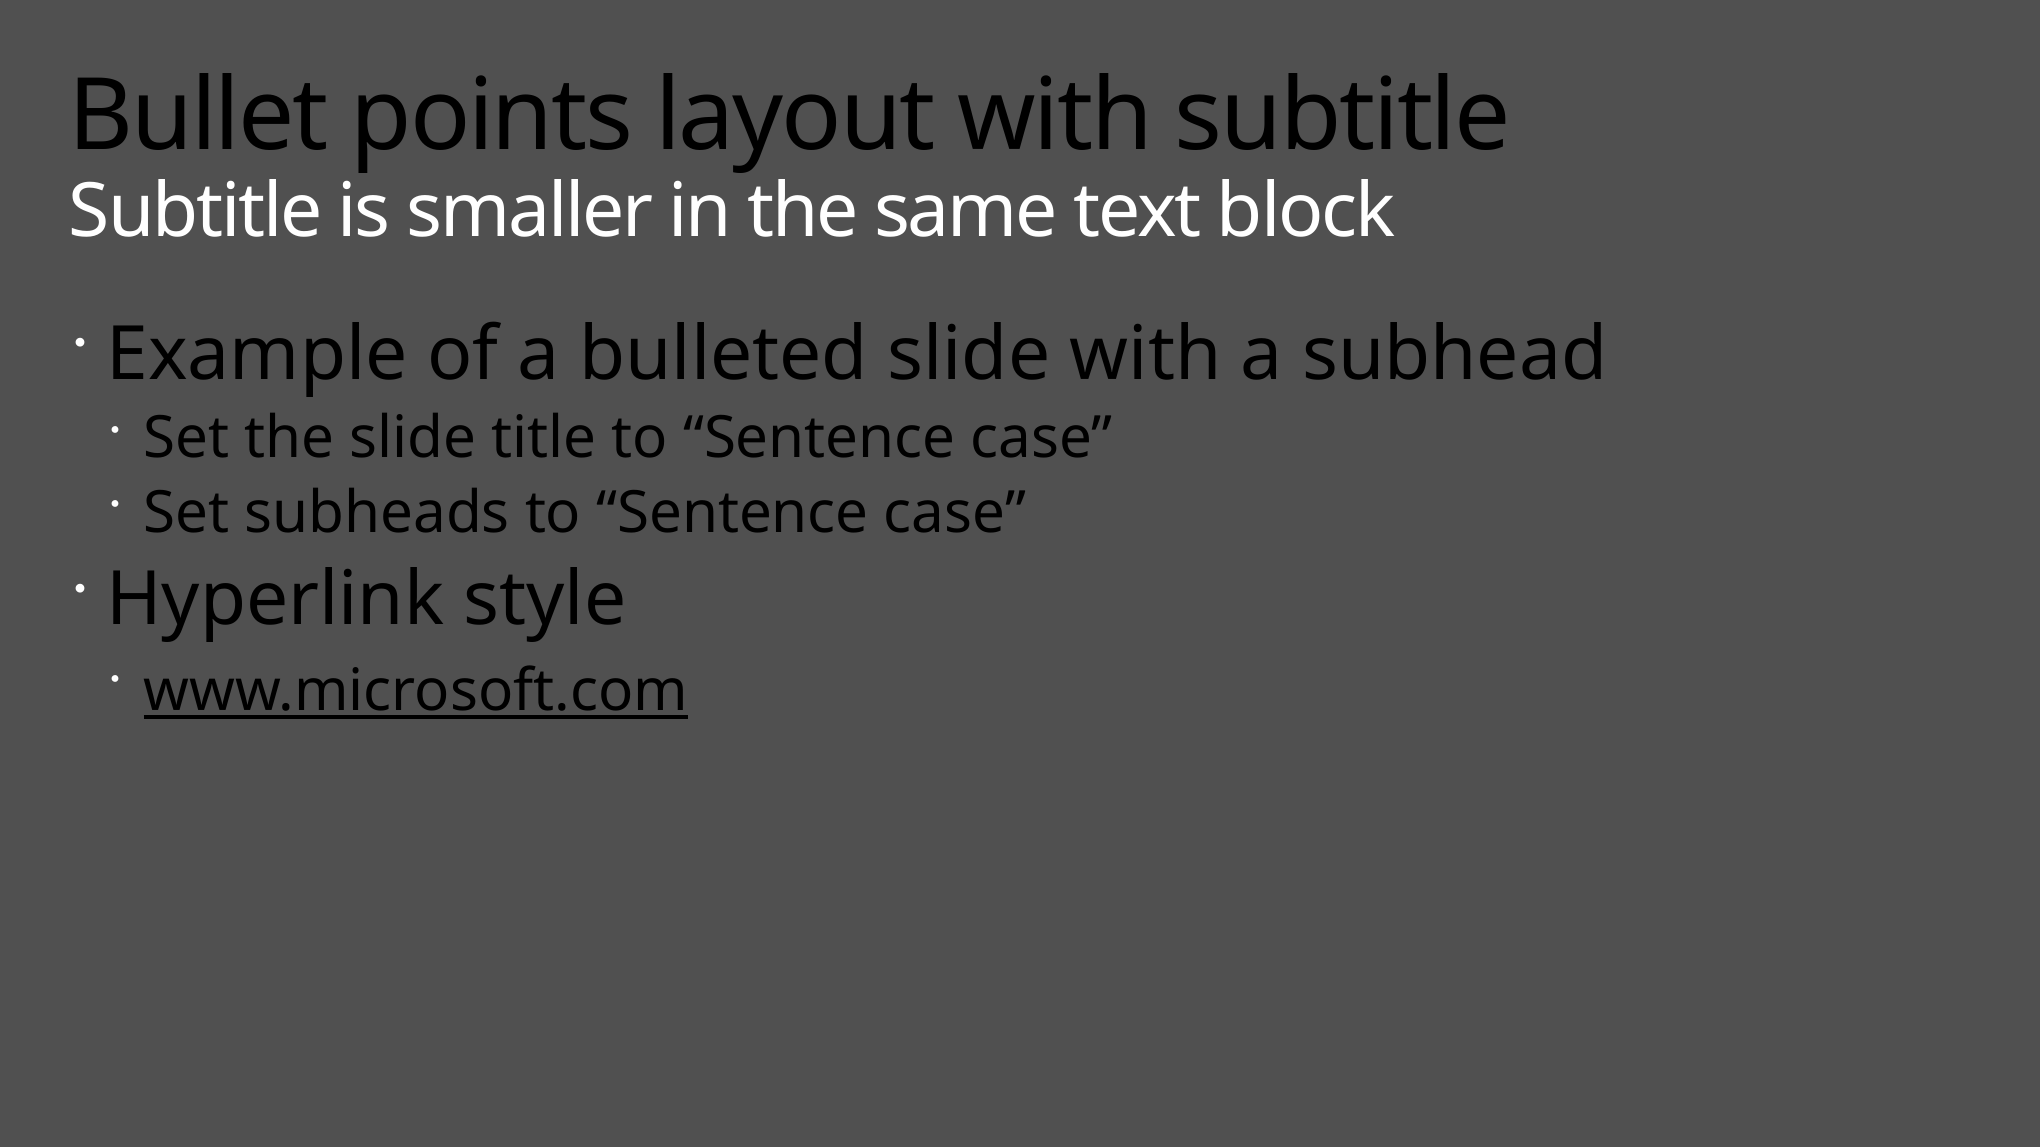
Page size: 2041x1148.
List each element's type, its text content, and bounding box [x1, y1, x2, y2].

list Example of a bulleted slide with a subhead Set the slide title to “Sentence case” Set subheads to “Sentence case” Hyperlink style www.microsoft.com [45, 300, 1996, 633]
title Bullet points layout with subtitle Subtitle is smaller in the same text block [45, 48, 1996, 199]
